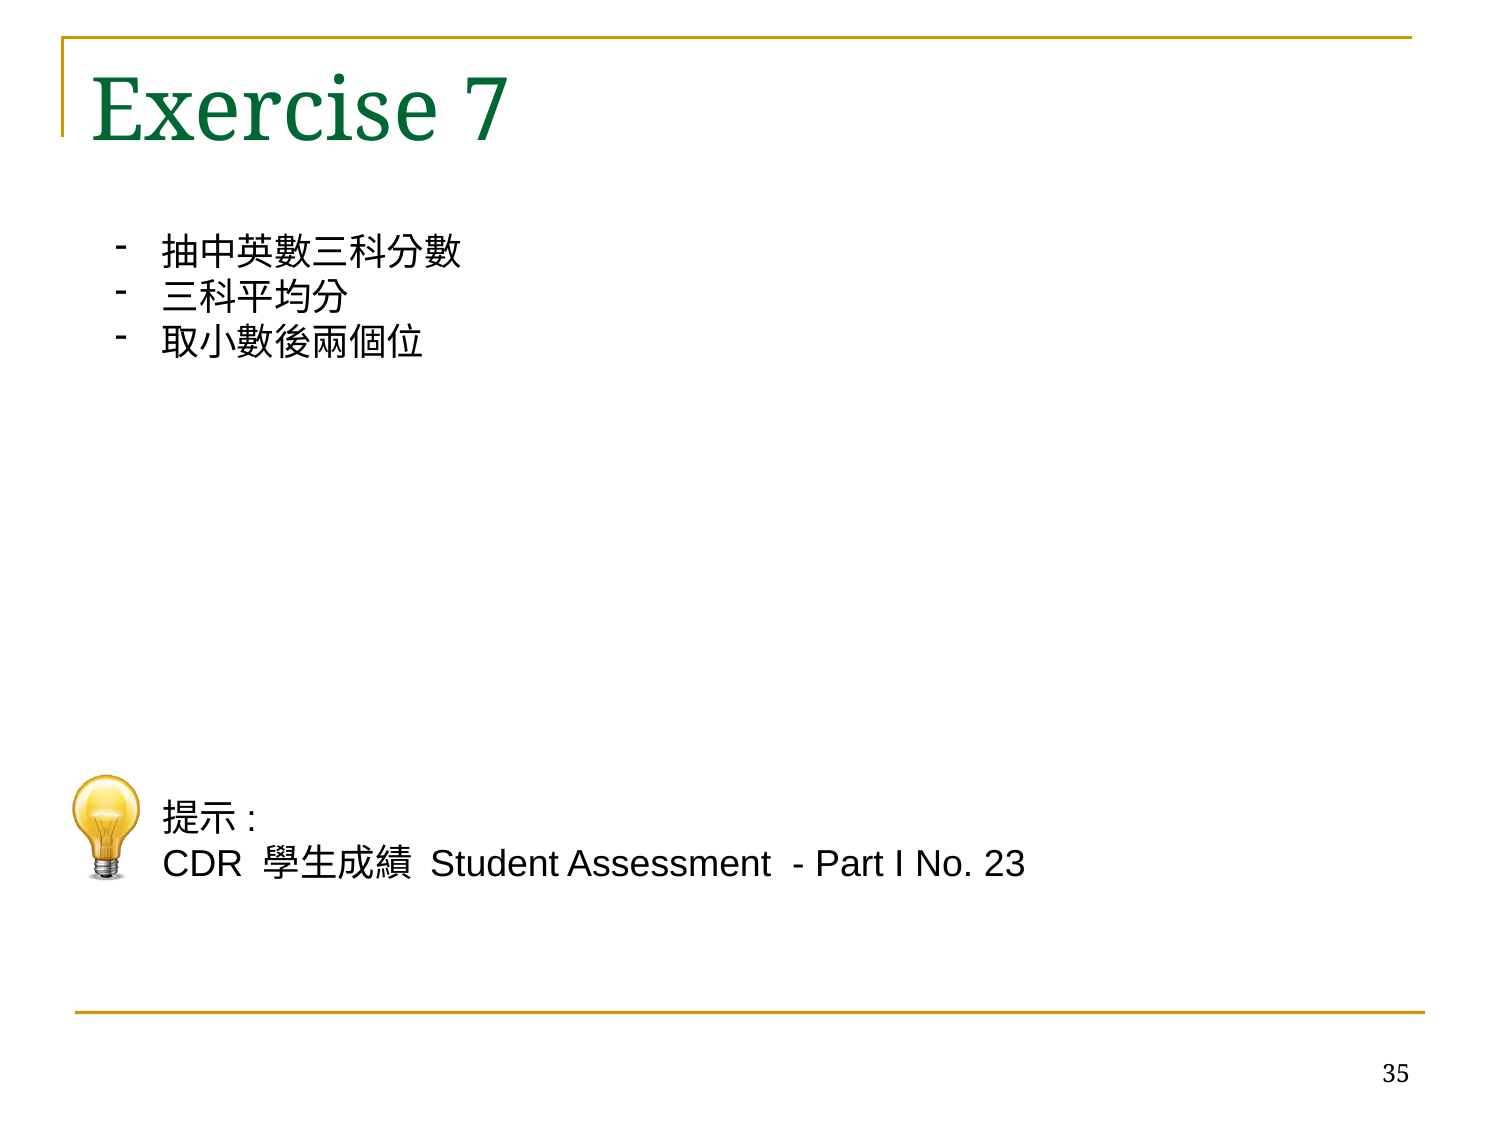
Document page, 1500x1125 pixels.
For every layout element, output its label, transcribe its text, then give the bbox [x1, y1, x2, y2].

title Exercise 7 [75, 45, 1425, 233]
picture [52, 774, 160, 881]
text_box 抽中英數三科分數 三科平均分 取小數後兩個位 [100, 220, 1400, 460]
text_box 提示: CDR 學生成績 Student Assessment - Part I No. 23 [147, 786, 1164, 937]
slide_number 35 [1074, 1024, 1425, 1100]
